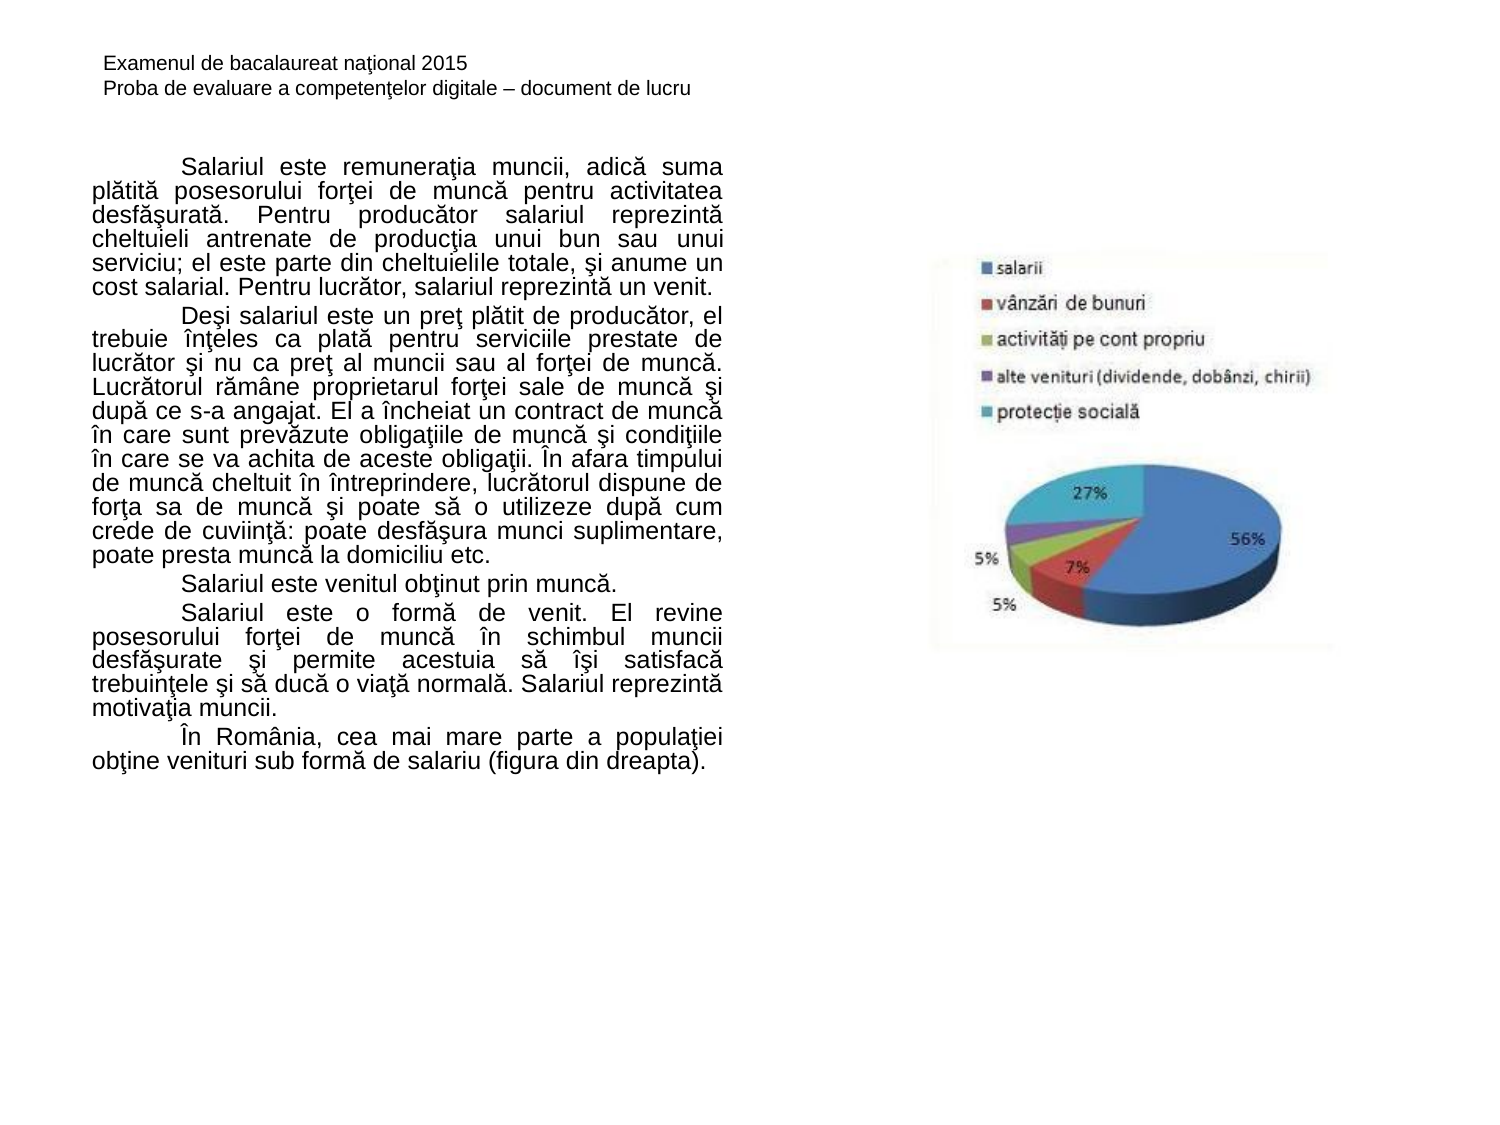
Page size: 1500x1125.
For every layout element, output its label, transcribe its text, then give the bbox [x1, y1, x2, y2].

picture [926, 243, 1342, 658]
list Salariul este remuneraţia muncii, adică suma plătită posesorului forţei de muncă pentru activitatea desfăşurată. Pentru producător salariul reprezintă cheltuieli antrenate de producţia unui bun sau unui serviciu; el este parte din cheltuielile totale, şi anume un cost salarial. Pentru lucrător, salariul reprezintă un venit. Deşi salariul este un preţ plătit de producător, el trebuie înţeles ca plată pentru serviciile prestate de lucrător şi nu ca preţ al muncii sau al forţei de muncă. Lucrătorul rămâne proprietarul forţei sale de muncă şi după ce s-a angajat. El a încheiat un contract de muncă în care sunt prevăzute obligaţiile de muncă şi condiţiile în care se va achita de aceste obligaţii. În afara timpului de muncă cheltuit în întreprindere, lucrătorul dispune de forţa sa de muncă şi poate să o utilizeze după cum crede de cuviinţă: poate desfăşura munci suplimentare, poate presta muncă la domiciliu etc. Salariul este venitul obţinut prin muncă. Salariul este o formă de venit. El revine posesorului forţei de muncă în schimbul muncii desfăşurate şi permite acestuia să îşi satisfacă trebuinţele şi să ducă o viaţă normală. Salariul reprezintă motivaţia muncii. În România, cea mai mare parte a populaţiei obţine venituri sub formă de salariu (figura din dreapta). [76, 148, 740, 1061]
text_box Examenul de bacalaureat naţional 2015 Proba de evaluare a competenţelor digitale – document de lucru [88, 42, 1459, 108]
